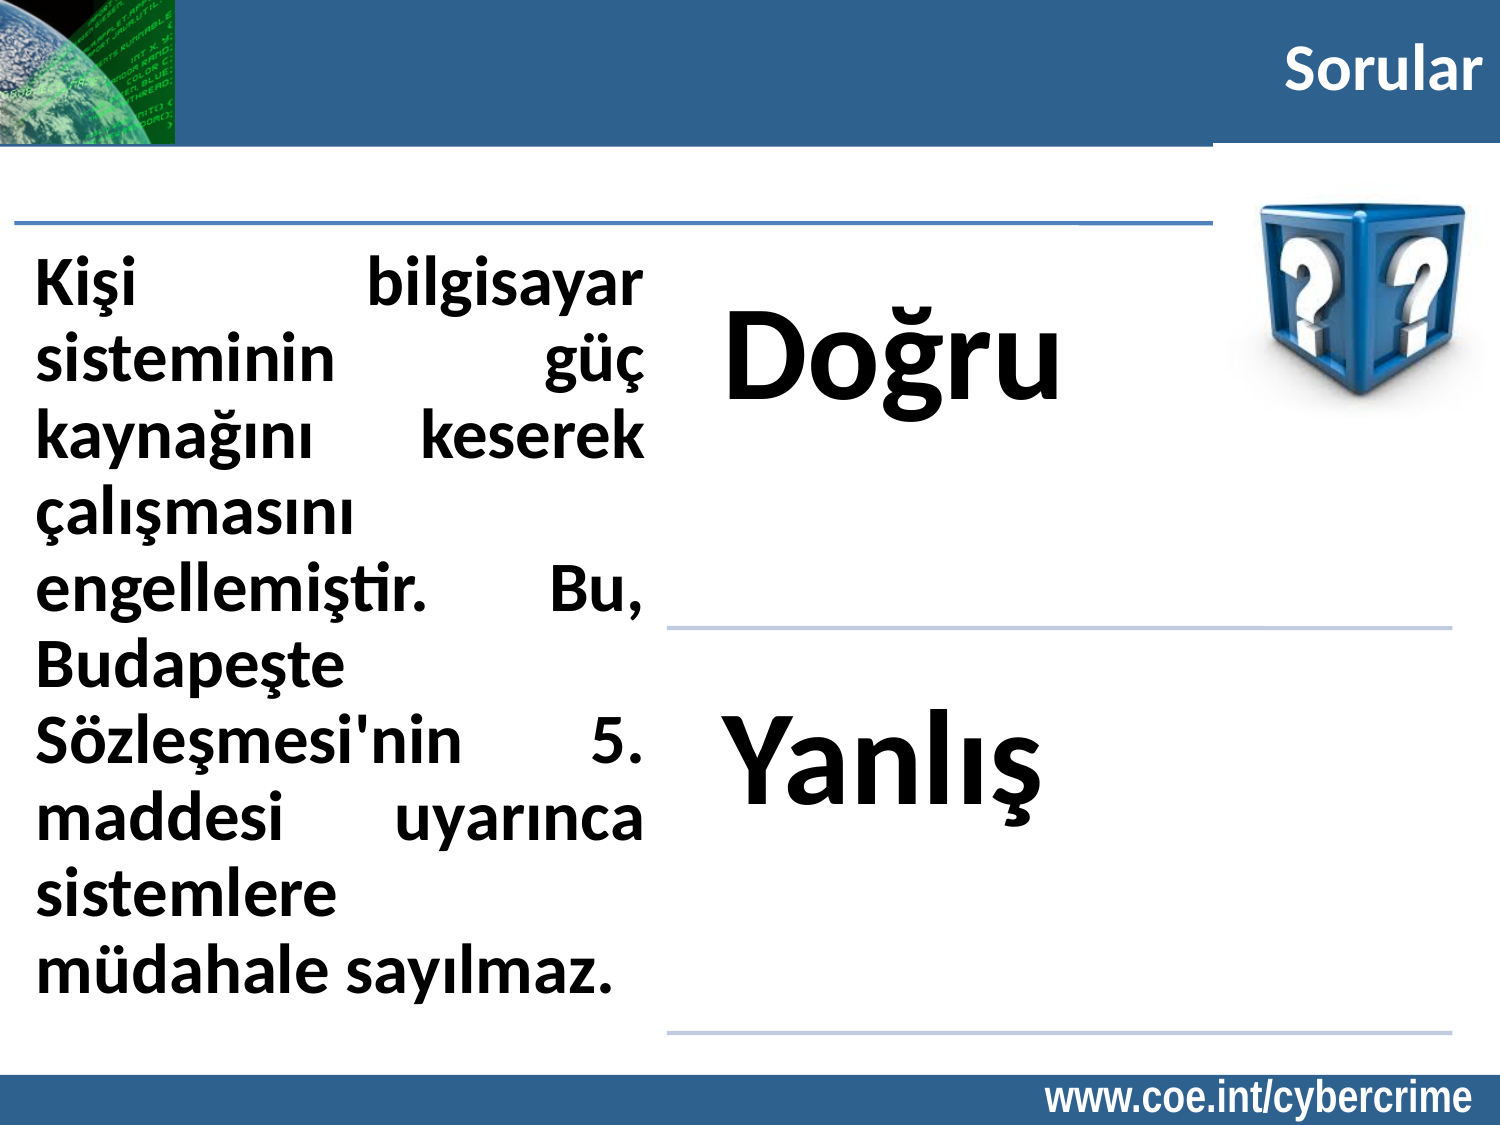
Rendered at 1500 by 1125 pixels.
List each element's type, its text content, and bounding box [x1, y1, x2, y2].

text_box [0, 1073, 1030, 1125]
text_box www.coe.int/cybercrime [1030, 1059, 1500, 1125]
picture [0, 0, 175, 144]
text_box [14, 222, 1454, 1053]
picture [1212, 142, 1500, 434]
text_box Sorular [177, 0, 1500, 149]
